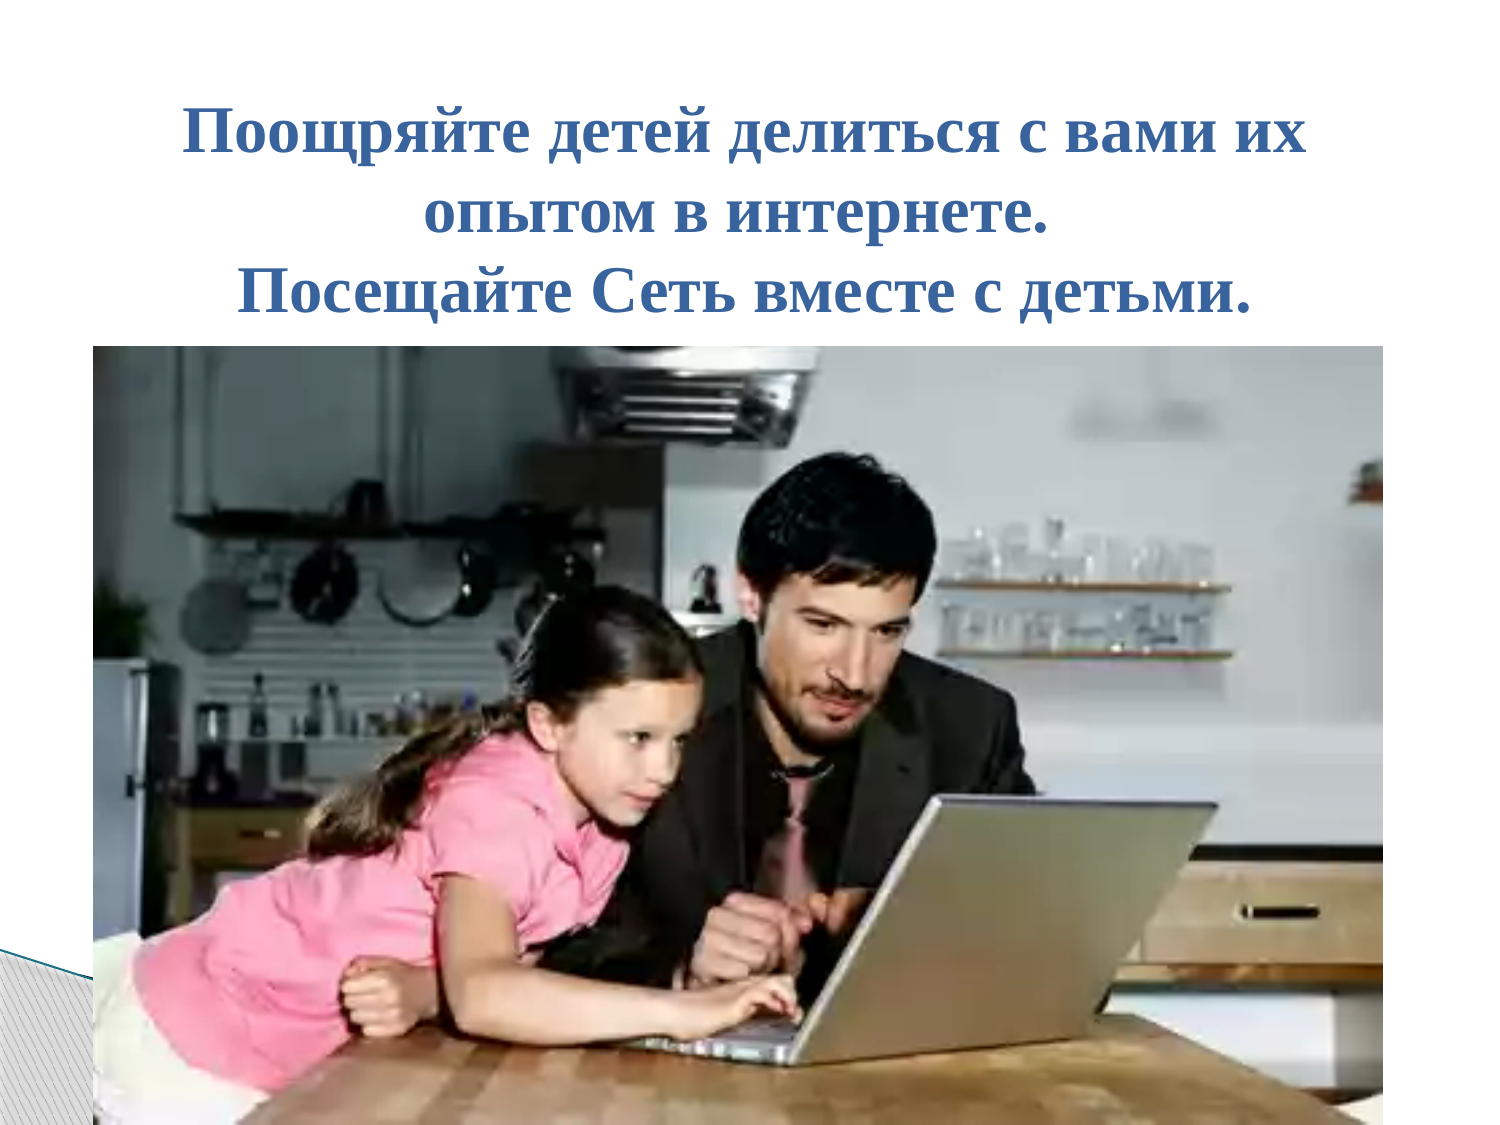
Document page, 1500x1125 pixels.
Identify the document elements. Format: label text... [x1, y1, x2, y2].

picture [93, 345, 1383, 1125]
title Поощряйте детей делиться с вами их опытом в интернете. Посещайте Сеть вместе с детьми. [70, 152, 1421, 340]
